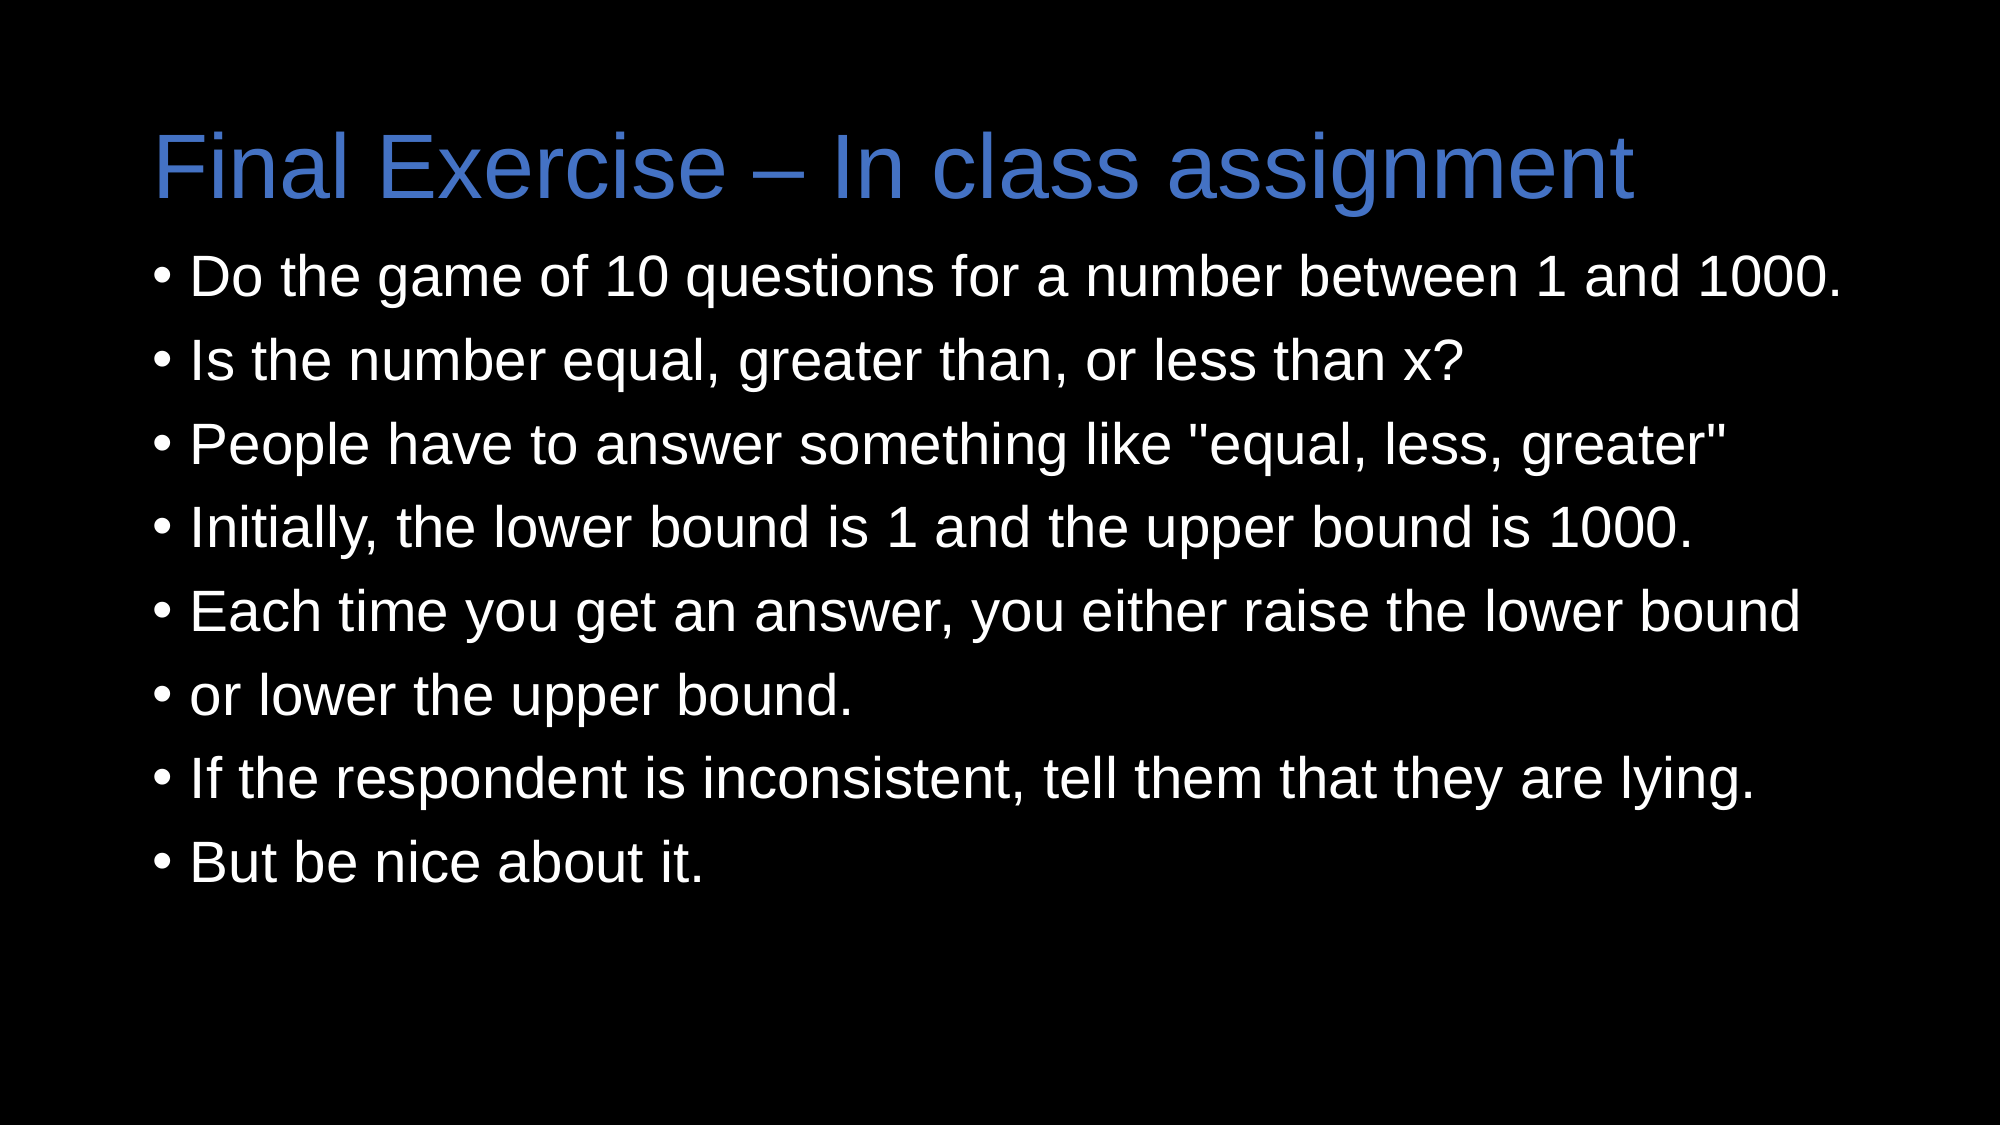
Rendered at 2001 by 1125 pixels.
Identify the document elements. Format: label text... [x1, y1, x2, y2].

list Do the game of 10 questions for a number between 1 and 1000. Is the number equal, greater than, or less than x? People have to answer something like "equal, less, greater" Initially, the lower bound is 1 and the upper bound is 1000. Each time you get an answer, you either raise the lower bound or lower the upper bound. If the respondent is inconsistent, tell them that they are lying. But be nice about it. [137, 239, 1863, 1014]
title Final Exercise – In class assignment [137, 59, 1863, 239]
